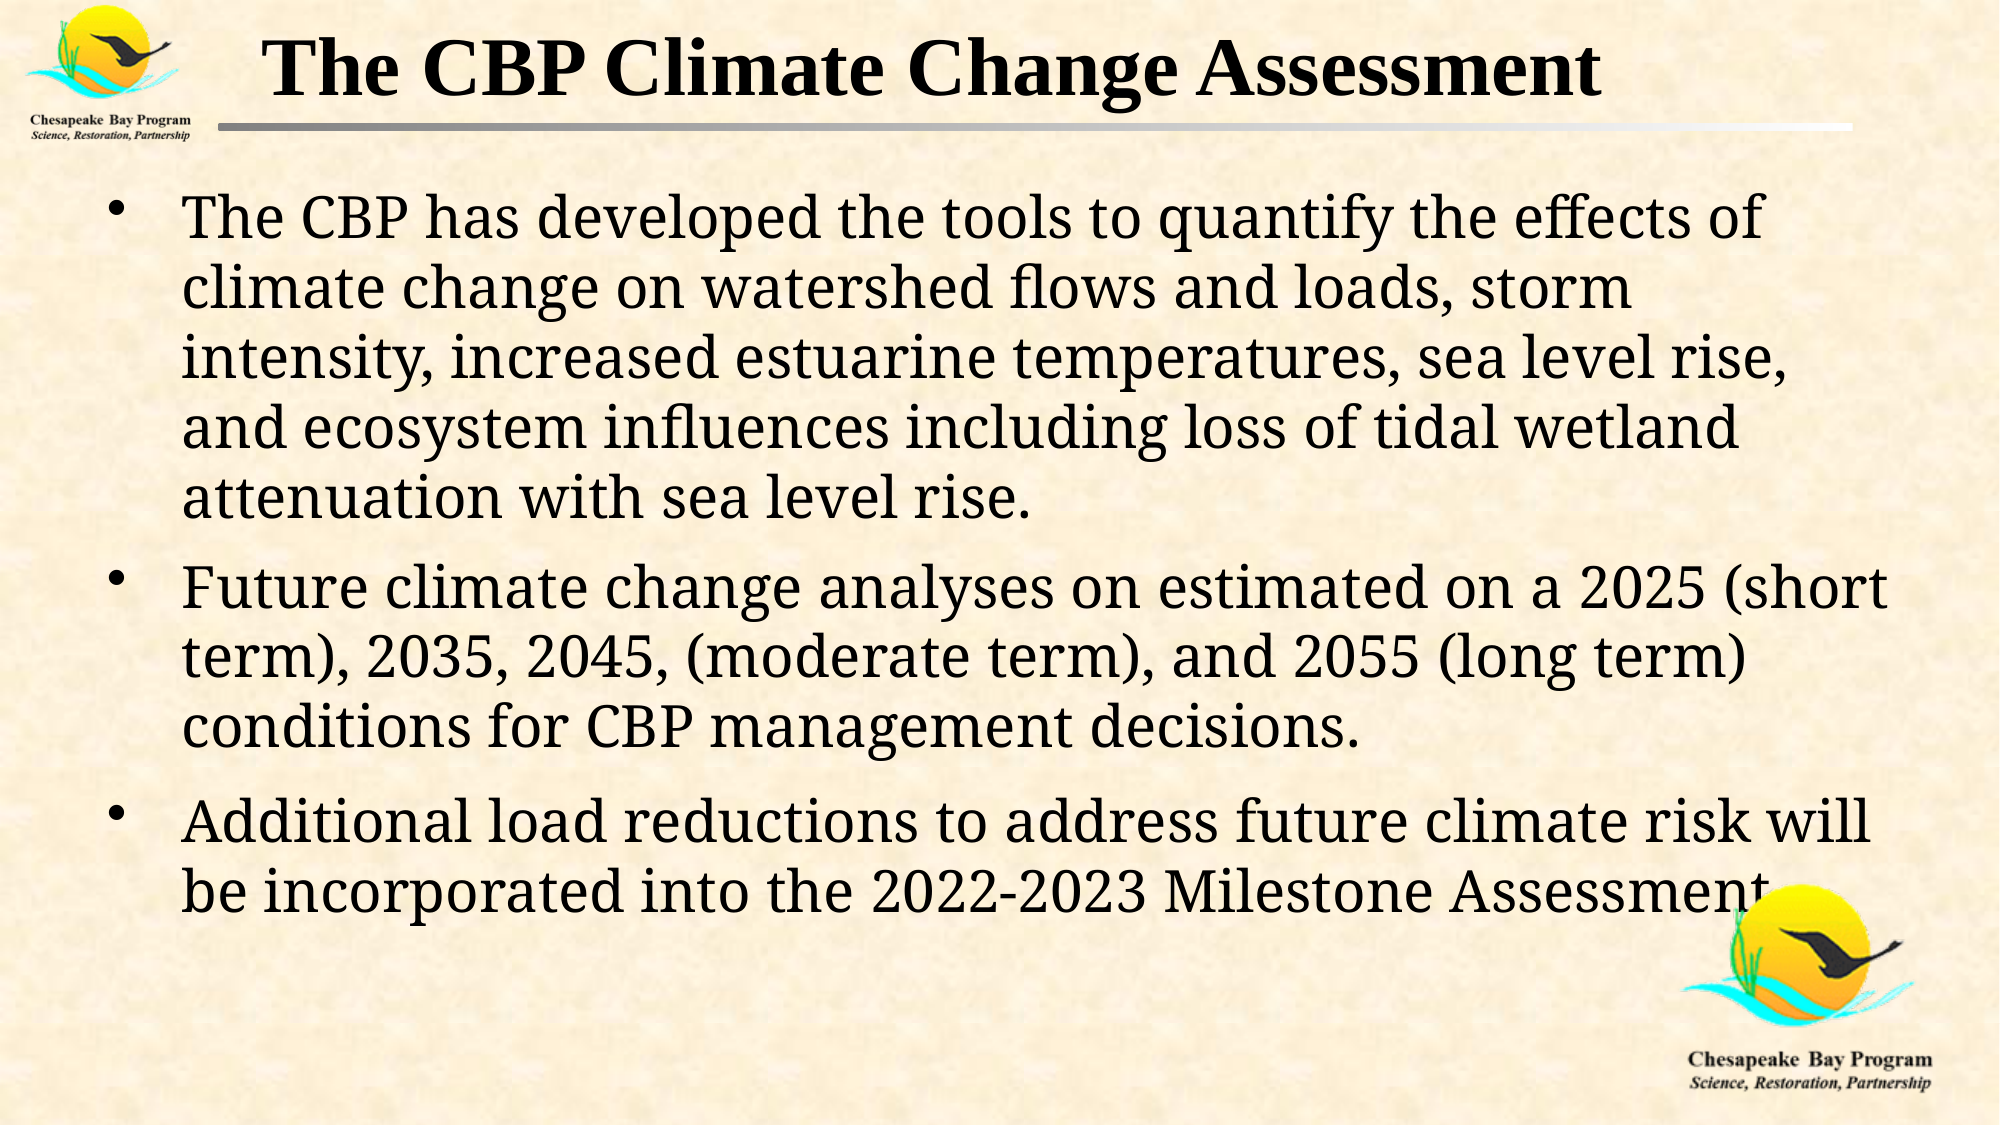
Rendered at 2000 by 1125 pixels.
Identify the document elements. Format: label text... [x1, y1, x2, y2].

text_box The CBP has developed the tools to quantify the effects of climate change on watershed flows and loads, storm intensity, increased estuarine temperatures, sea level rise, and ecosystem influences including loss of tidal wetland attenuation with sea level rise. Future climate change analyses on estimated on a 2025 (short term), 2035, 2045, (moderate term), and 2055 (long term) conditions for CBP management decisions. Additional load reductions to address future climate risk will be incorporated into the 2022-2023 Milestone Assessment. [92, 172, 1908, 932]
text_box The CBP Climate Change Assessment [247, 4, 1619, 120]
picture [0, 0, 2000, 1125]
text_box [218, 123, 1853, 131]
